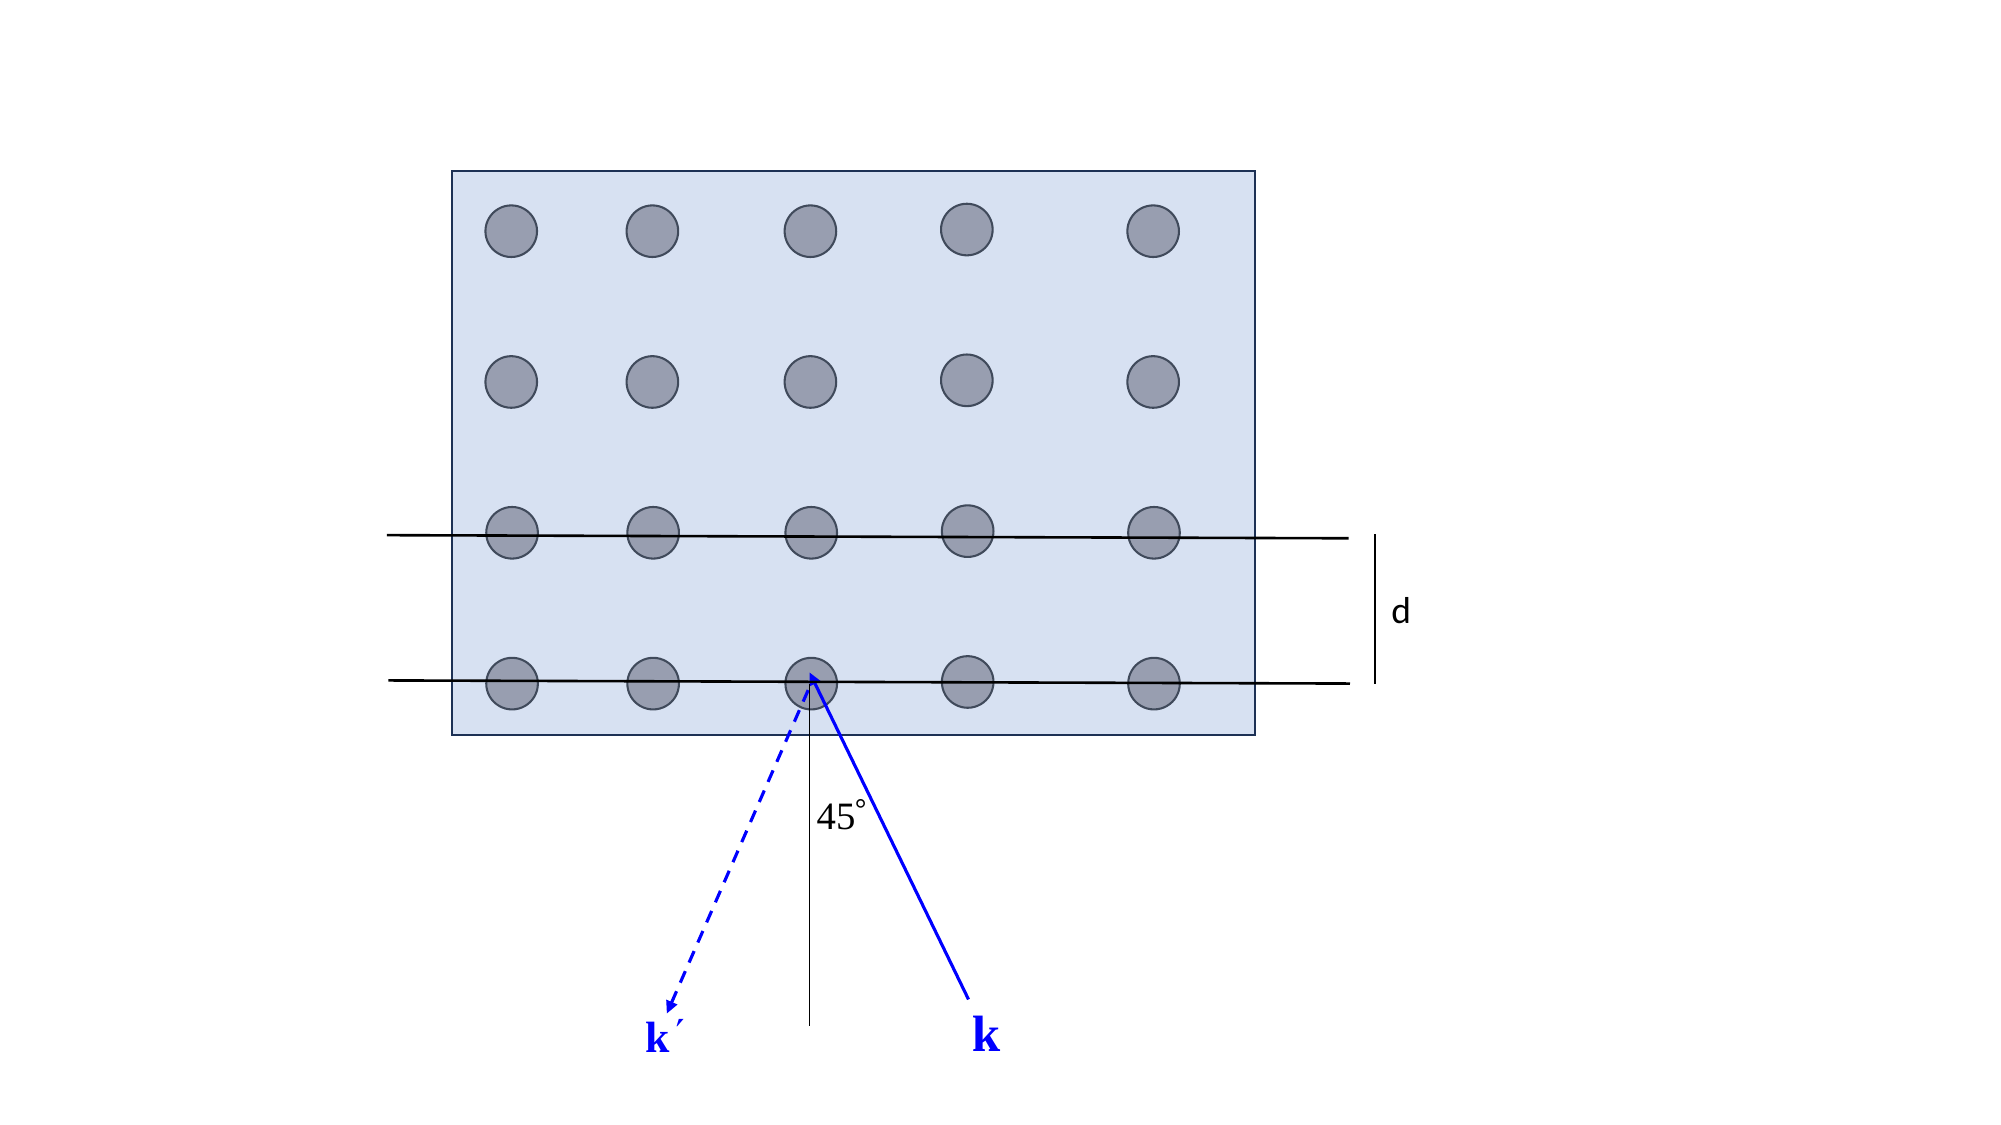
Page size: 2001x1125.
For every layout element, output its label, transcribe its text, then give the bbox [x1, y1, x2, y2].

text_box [966, 1007, 1011, 1059]
text_box [451, 170, 1256, 535]
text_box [810, 684, 969, 1000]
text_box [810, 793, 876, 839]
text_box [969, 684, 1256, 736]
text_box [639, 1012, 688, 1060]
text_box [666, 690, 809, 1014]
text_box [451, 684, 809, 736]
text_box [386, 535, 1349, 539]
text_box d [1376, 578, 1427, 639]
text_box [809, 672, 969, 680]
text_box [451, 539, 1256, 680]
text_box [388, 680, 1350, 684]
